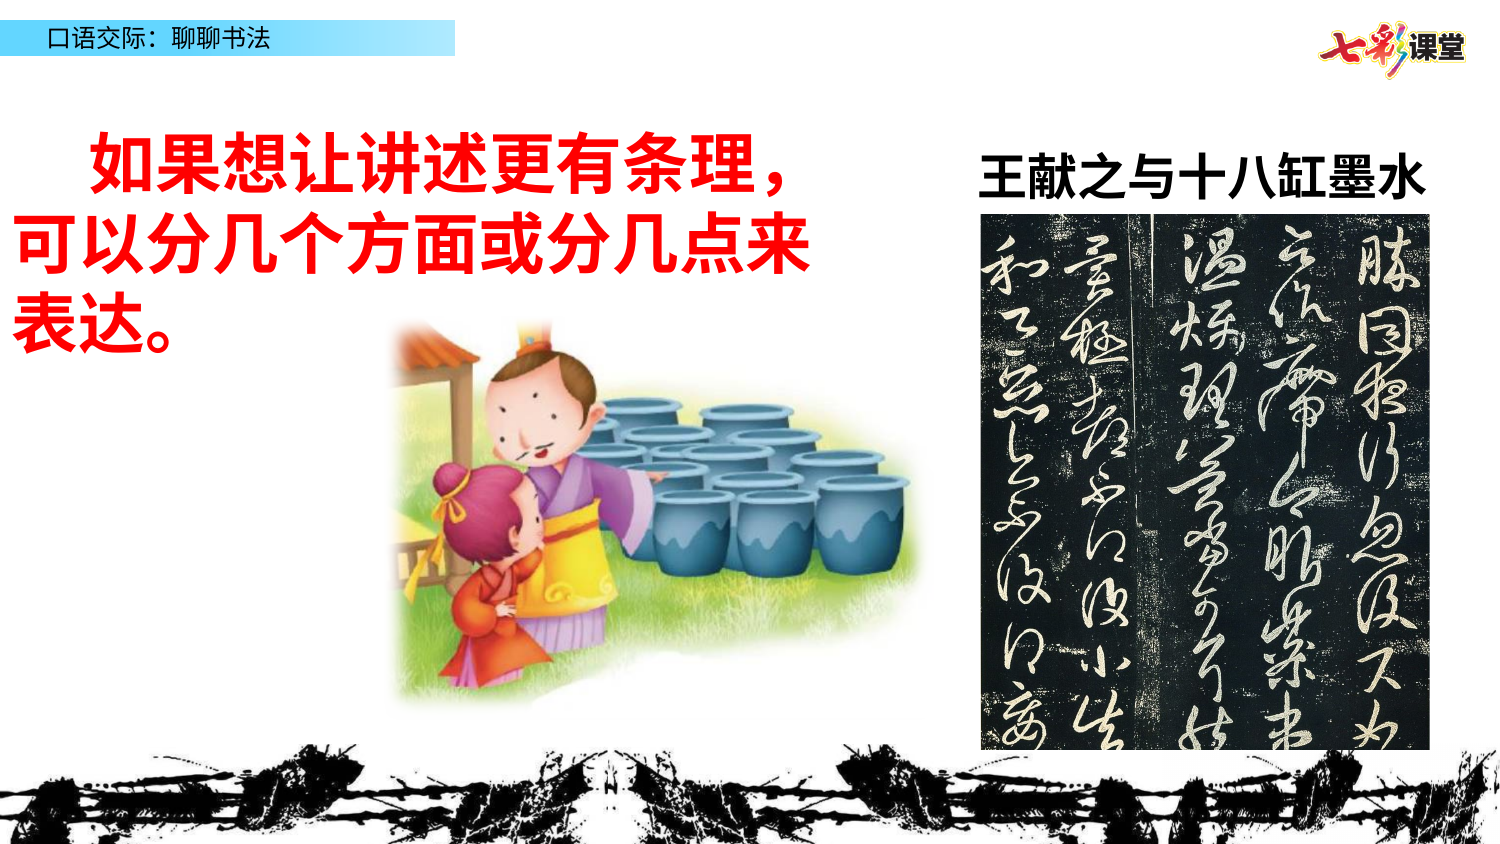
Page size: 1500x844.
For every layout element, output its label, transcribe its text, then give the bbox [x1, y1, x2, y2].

picture [383, 315, 934, 721]
picture [0, 744, 1162, 844]
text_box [962, 138, 1448, 750]
picture [1316, 20, 1468, 80]
text_box 如果想让讲述更有条理，可以分几个方面或分几点来表达。 [0, 113, 891, 371]
picture [1163, 744, 1500, 844]
